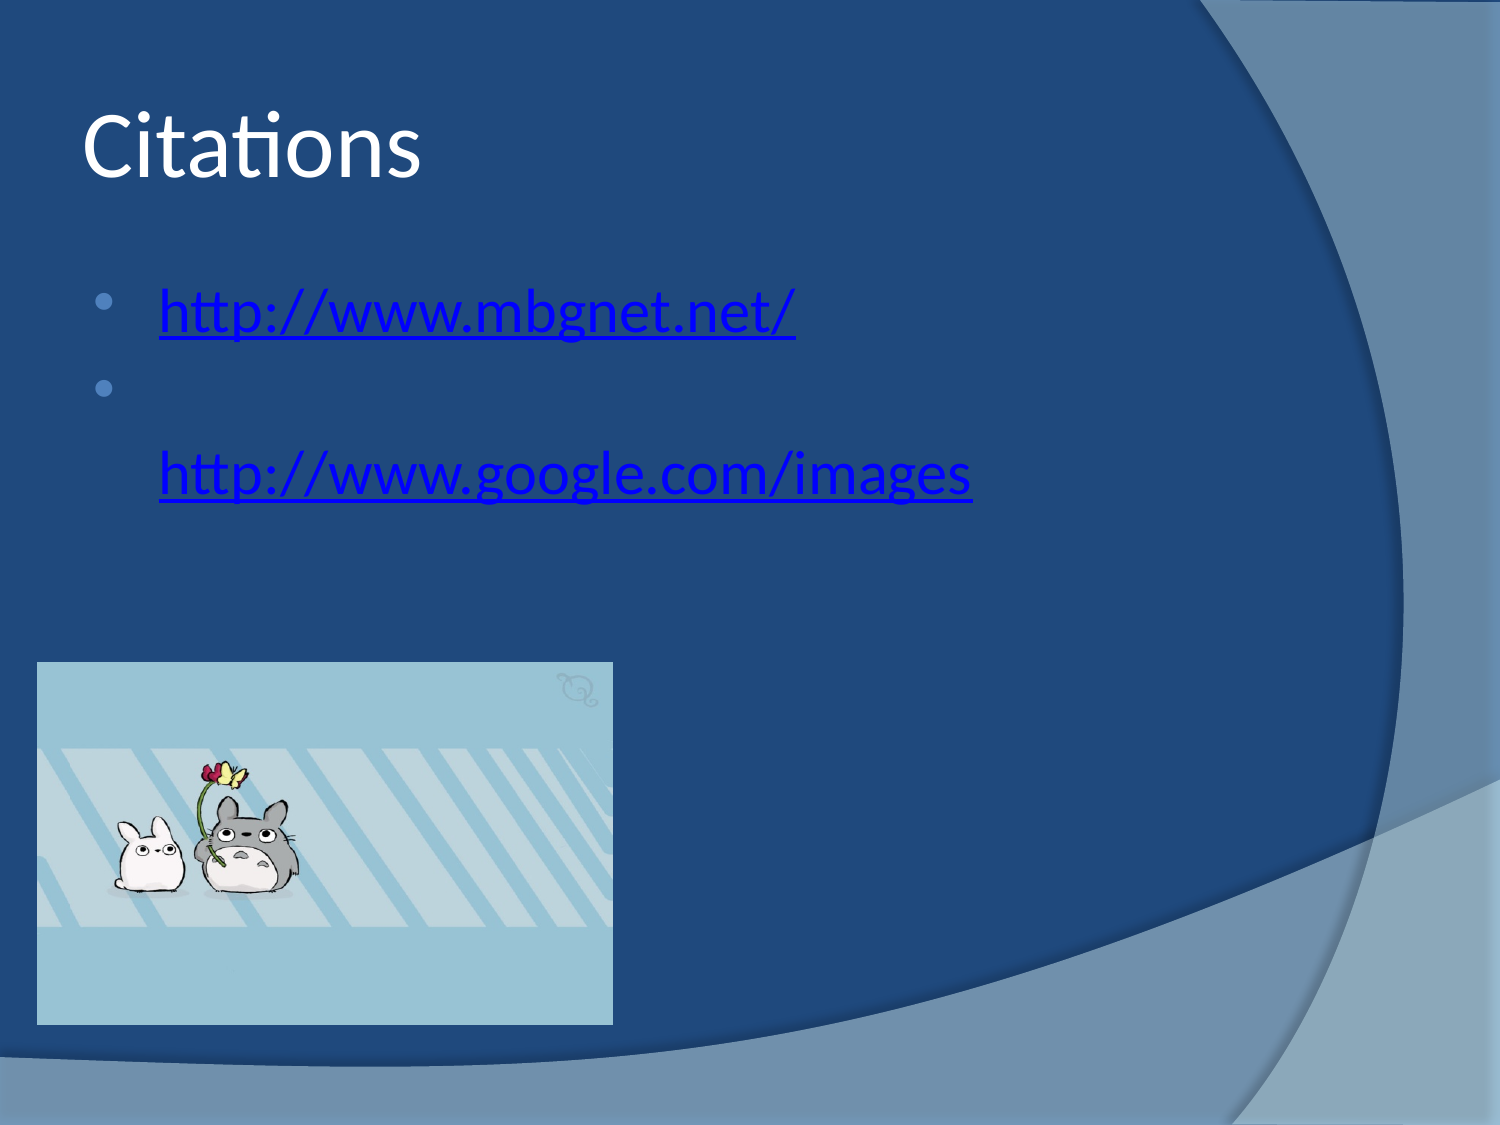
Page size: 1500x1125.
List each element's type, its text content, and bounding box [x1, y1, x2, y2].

list http://www.mbgnet.net/ http://www.google.com/images [75, 262, 1300, 1005]
picture [37, 662, 613, 1026]
title Citations [75, 45, 1300, 233]
